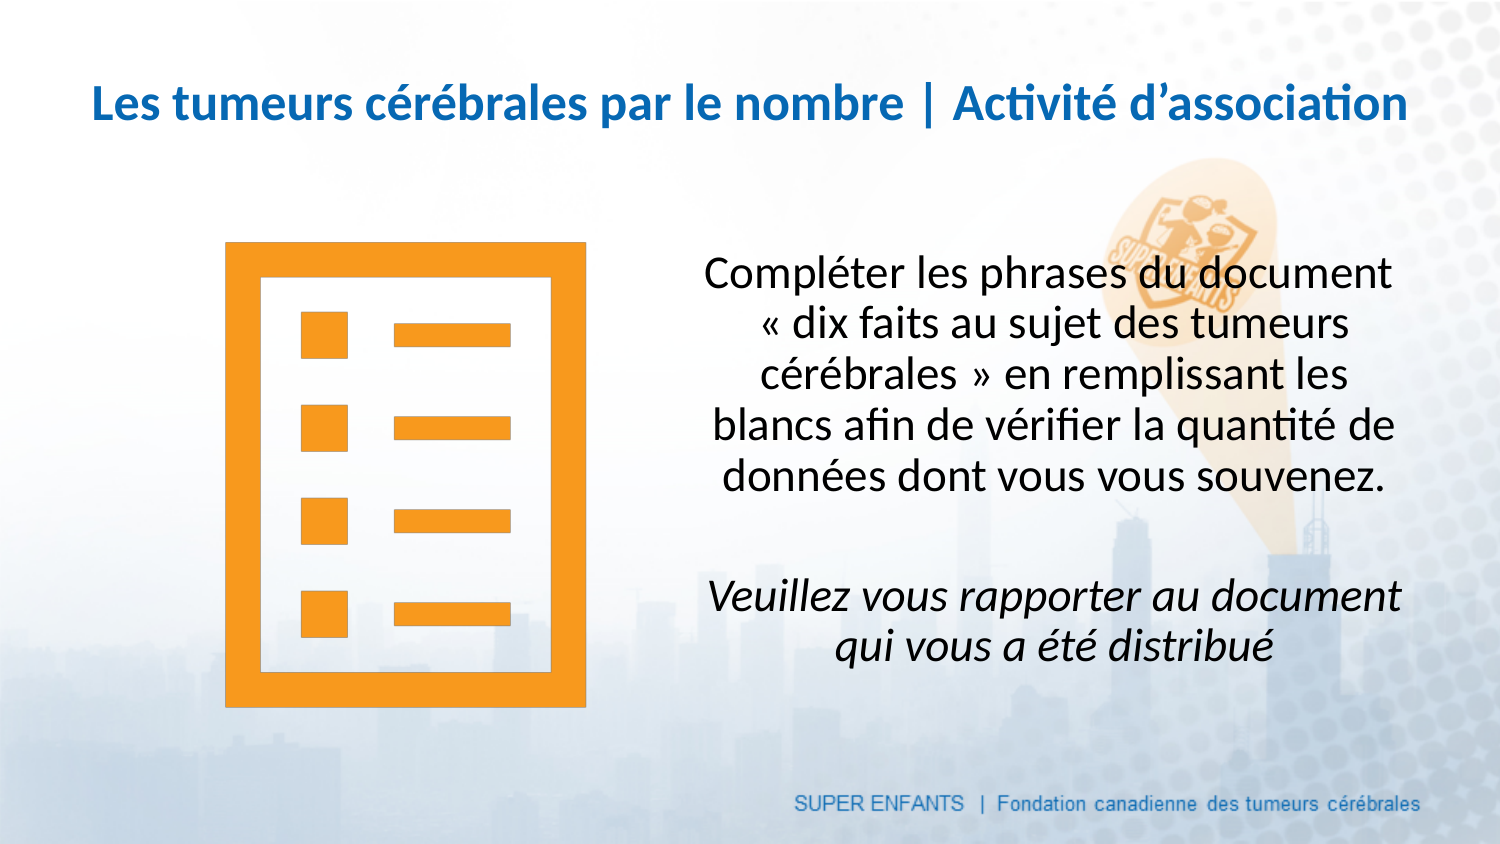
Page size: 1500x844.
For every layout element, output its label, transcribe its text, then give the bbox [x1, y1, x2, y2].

title Les tumeurs cérébrales par le nombre | Activité d’association [76, 33, 1426, 175]
picture [0, 0, 1500, 844]
list Compléter les phrases du document « dix faits au sujet des tumeurs cérébrales » en remplissant les blancs afin de vérifier la quantité de données dont vous vous souvenez. Veuillez vous rapporter au document qui vous a été distribué [684, 174, 1426, 754]
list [127, 196, 685, 754]
